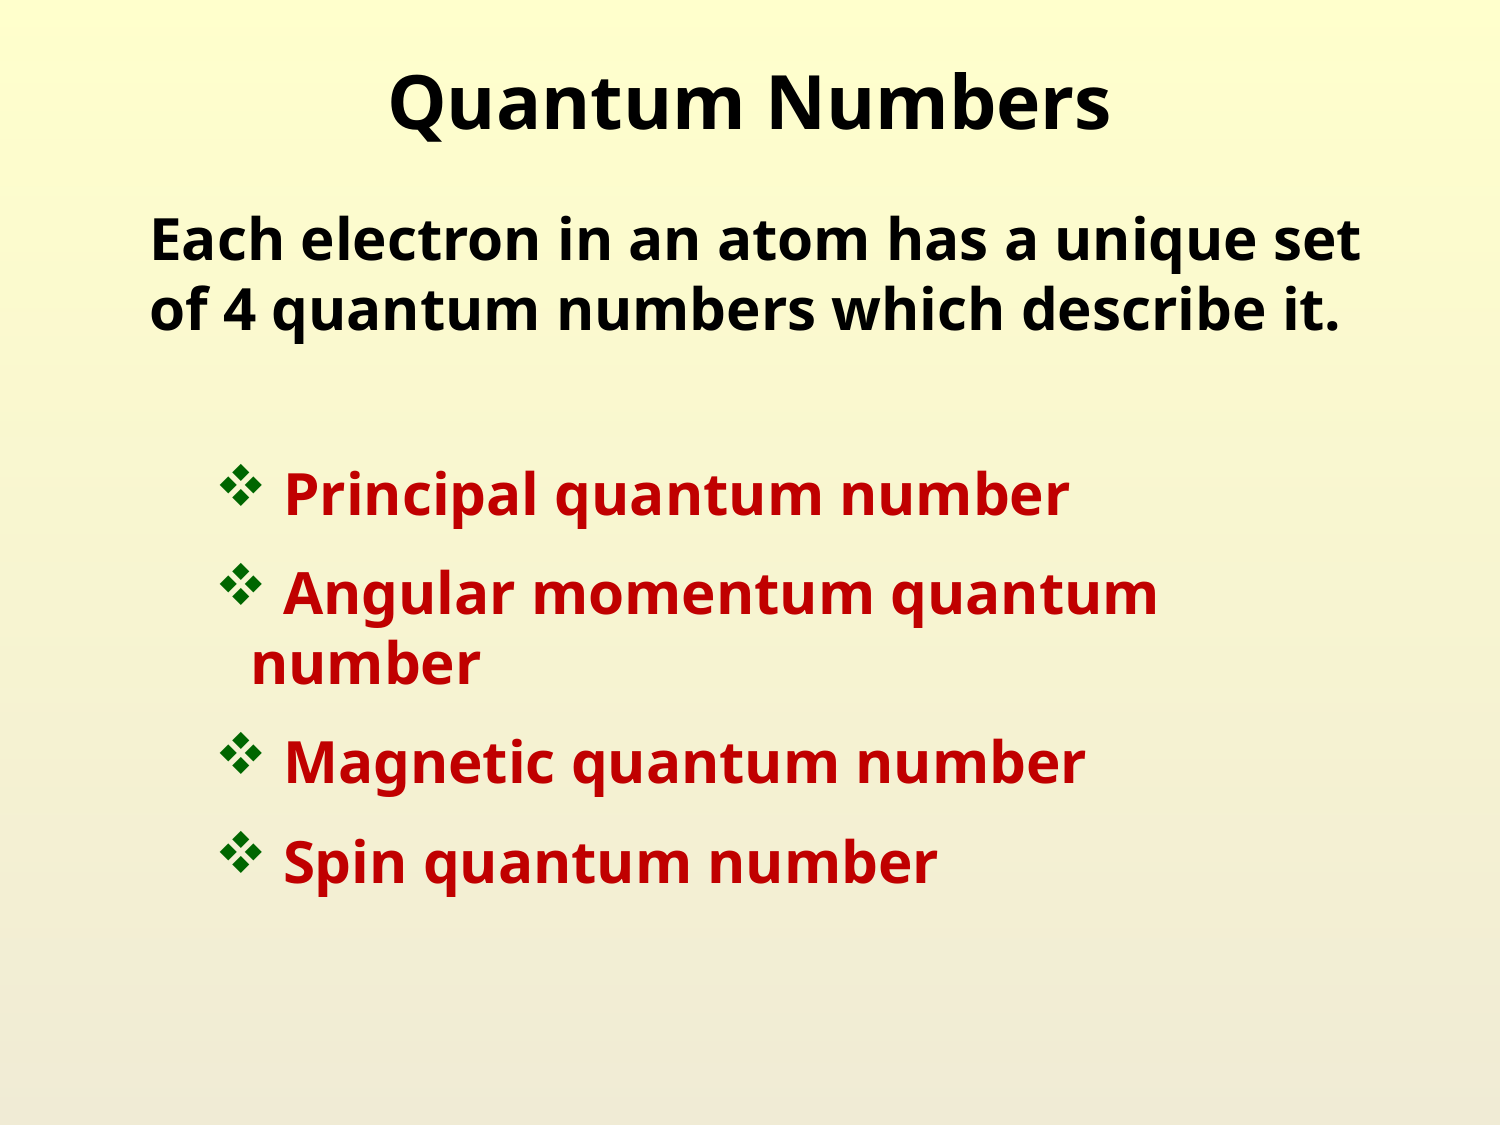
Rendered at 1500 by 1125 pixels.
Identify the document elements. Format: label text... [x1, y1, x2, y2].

text_box Principal quantum number Angular momentum quantum number Magnetic quantum number Spin quantum number [200, 450, 1350, 903]
title Quantum Numbers [112, 49, 1388, 151]
text_box Each electron in an atom has a unique set of 4 quantum numbers which describe it. [134, 195, 1450, 350]
